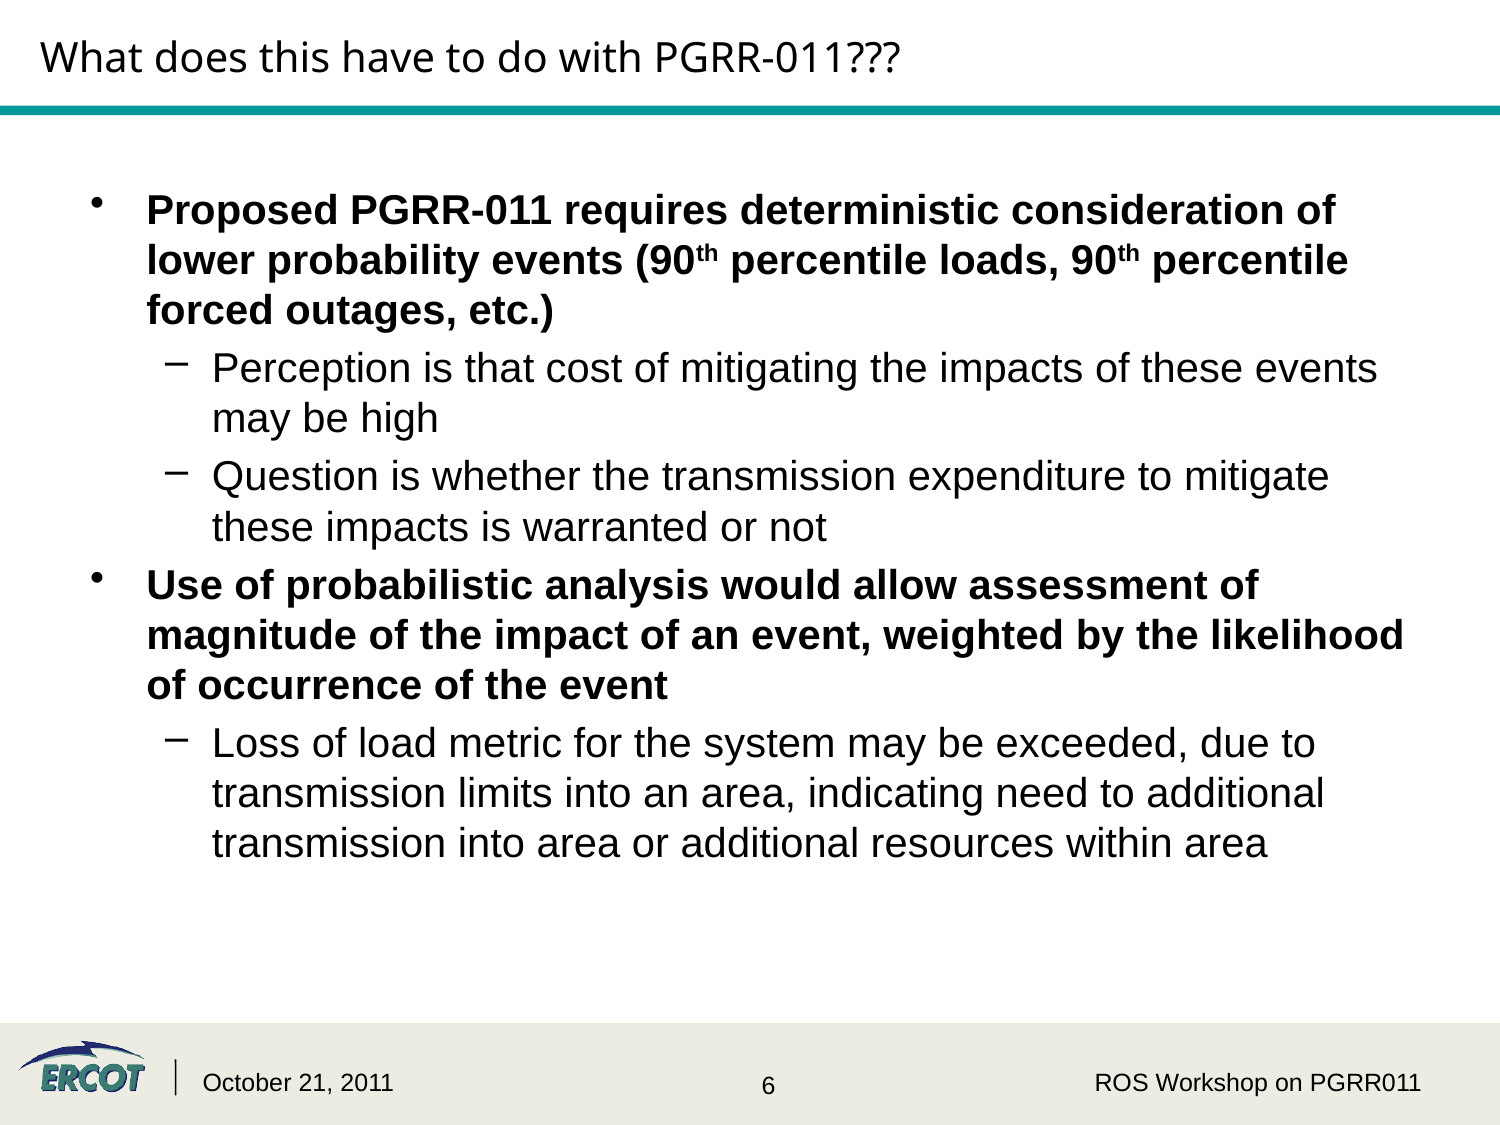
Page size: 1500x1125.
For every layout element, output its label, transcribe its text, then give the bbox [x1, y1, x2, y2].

title What does this have to do with PGRR-011??? [24, 0, 1451, 113]
picture [10, 1031, 151, 1111]
footer ROS Workshop on PGRR011 [1024, 1059, 1438, 1125]
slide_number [187, 1059, 538, 1125]
list Proposed PGRR-011 requires deterministic consideration of lower probability events (90th percentile loads, 90th percentile forced outages, etc.) Perception is that cost of mitigating the impacts of these events may be high Question is whether the transmission expenditure to mitigate these impacts is warranted or not Use of probabilistic analysis would allow assessment of magnitude of the impact of an event, weighted by the likelihood of occurrence of the event Loss of load metric for the system may be exceeded, due to transmission limits into an area, indicating need to additional transmission into area or additional resources within area [74, 174, 1426, 951]
